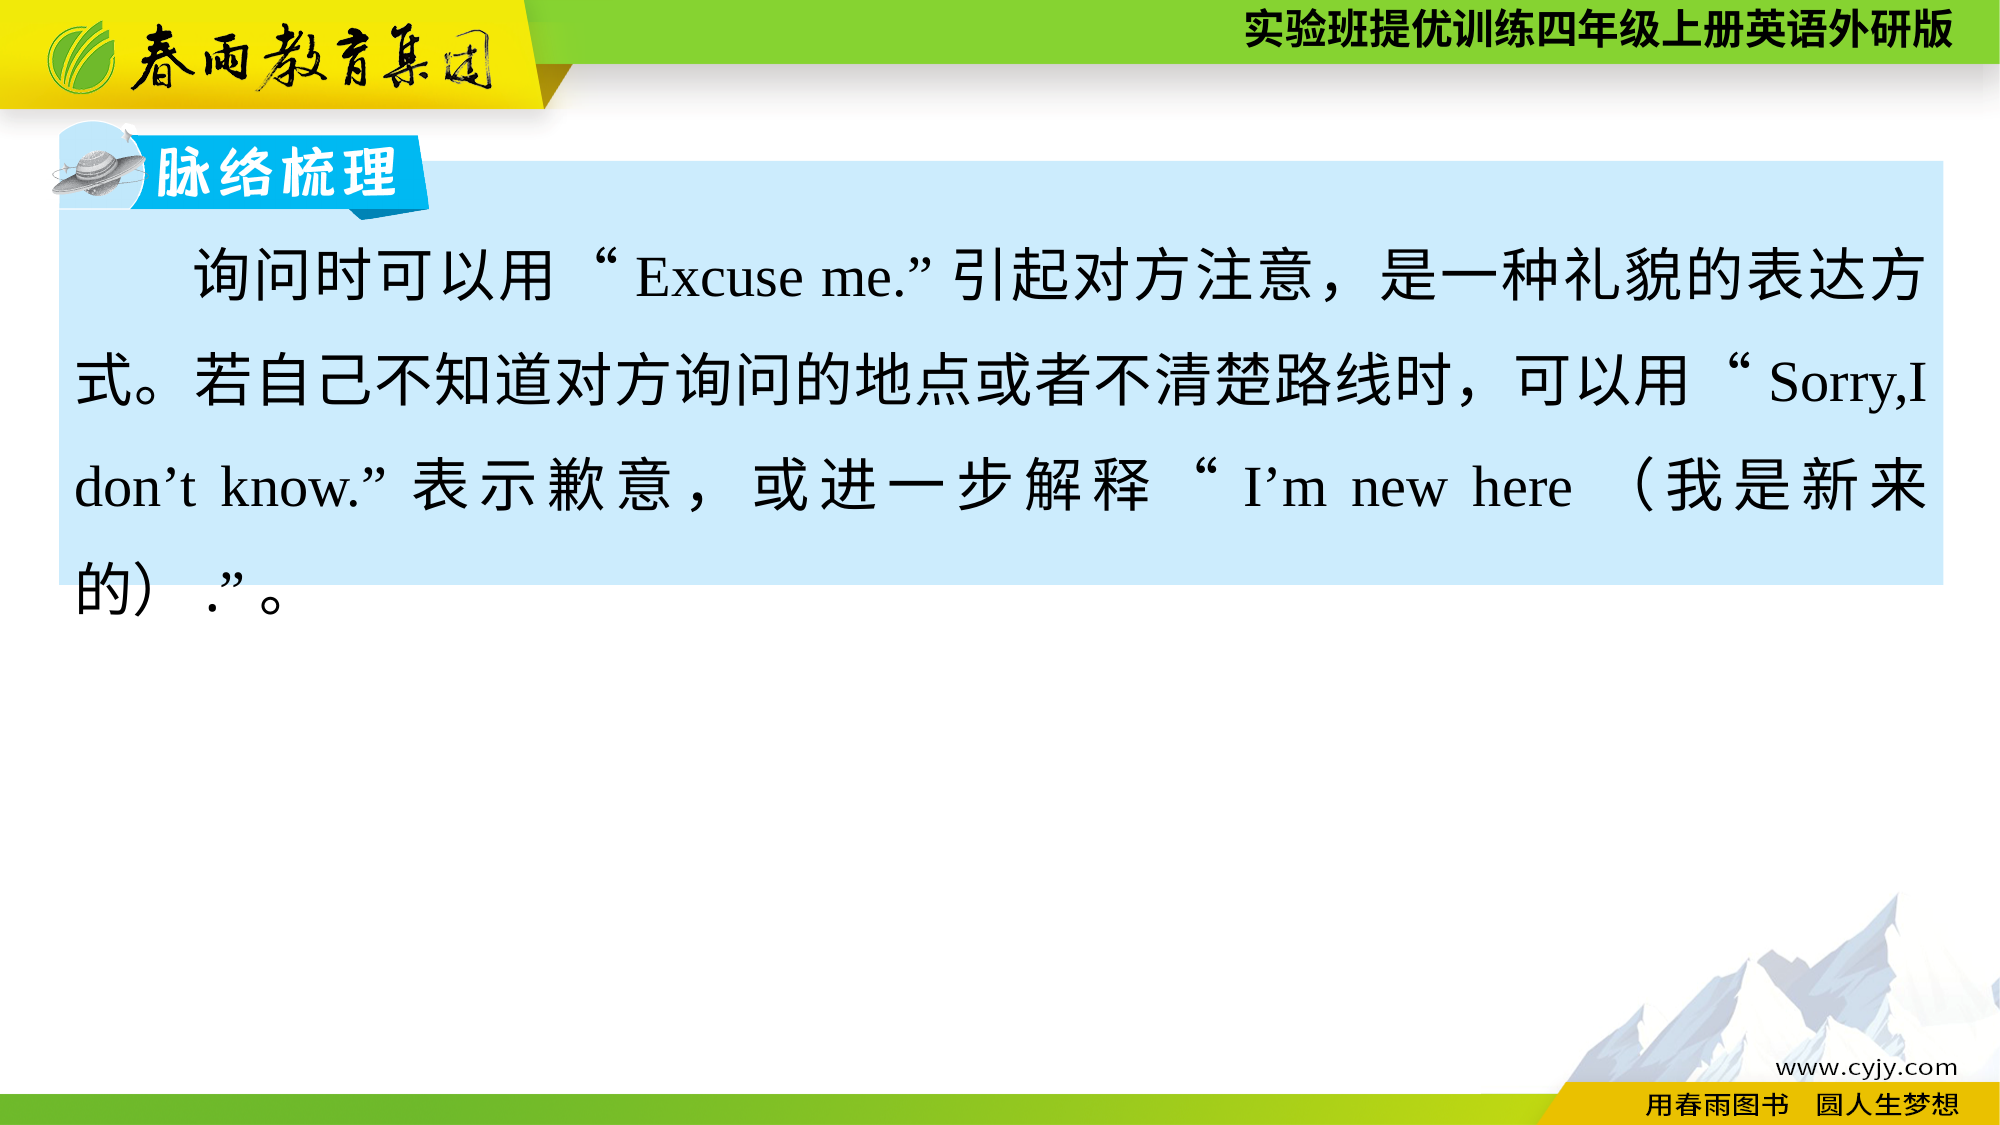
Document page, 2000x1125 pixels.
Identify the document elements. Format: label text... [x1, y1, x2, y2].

picture [0, 0, 2000, 1125]
list 询问时可以用“Excuse me.”引起对方注意，是一种礼貌的表达方式。若自己不知道对方询问的地点或者不清楚路线时，可以用“Sorry,I don’t know.”表示歉意，或进一步解释“I’m new here（我是新来的）.”。 [59, 160, 1944, 585]
